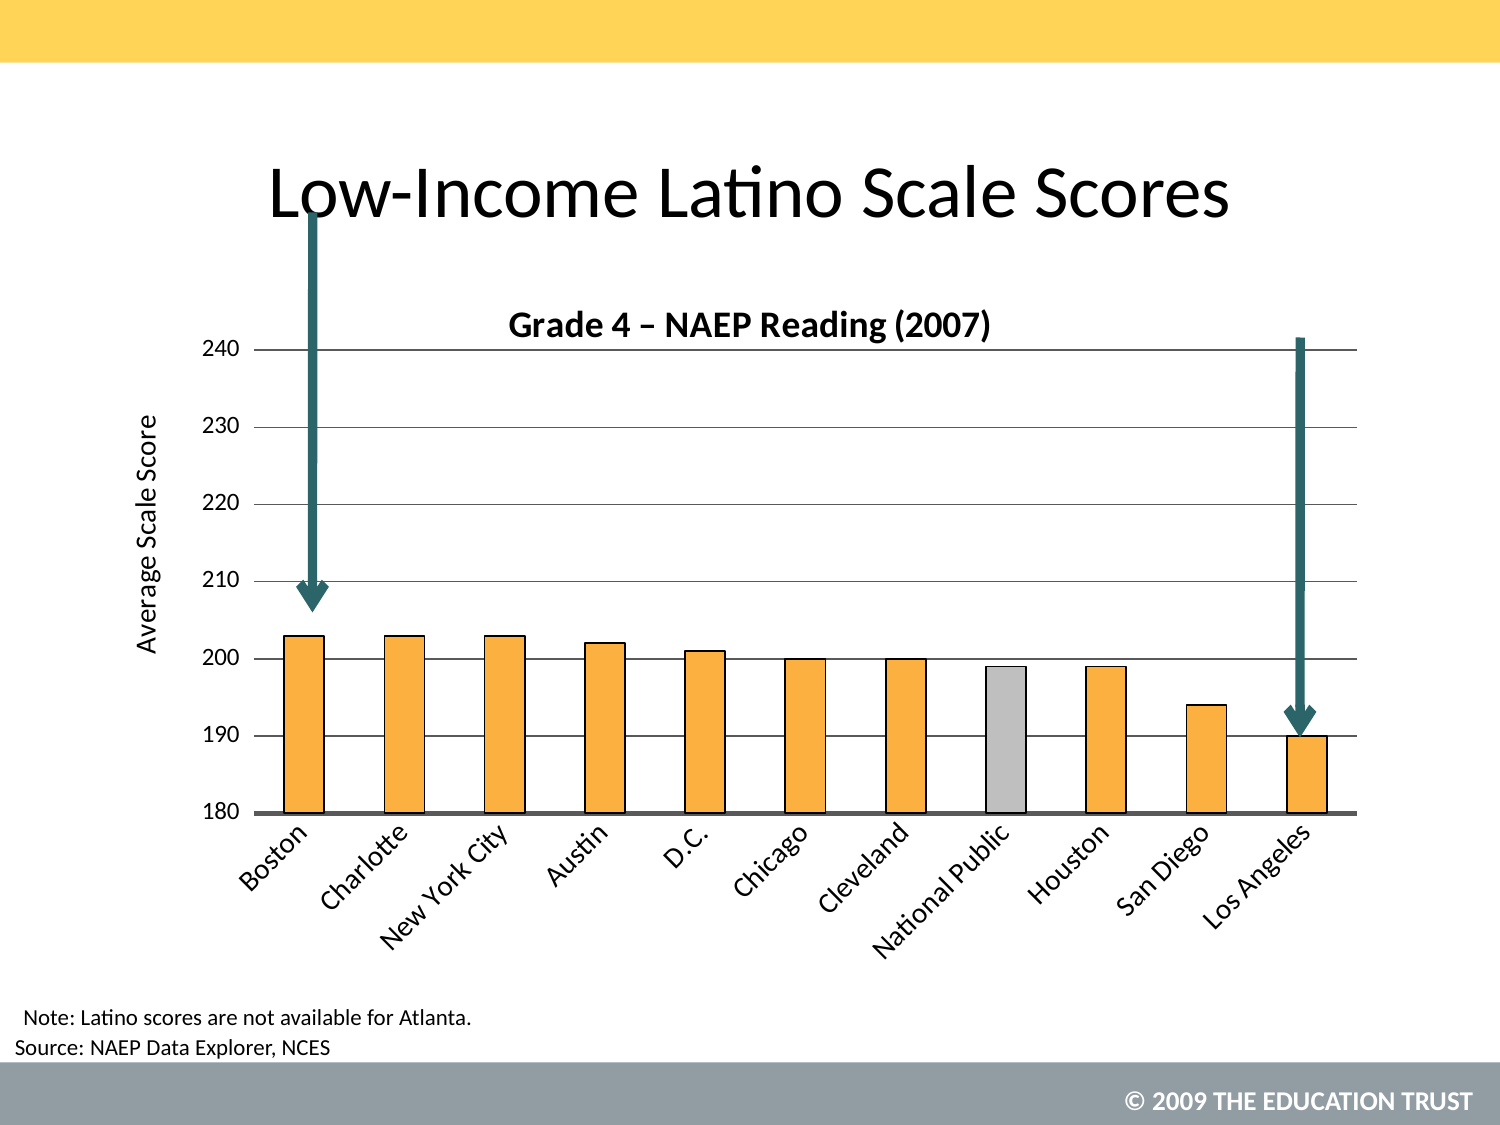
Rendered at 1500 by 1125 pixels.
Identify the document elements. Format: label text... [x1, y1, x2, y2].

list NAEP Data Explorer, NCES [74, 1024, 888, 1063]
title Low-Income Latino Scale Scores [74, 99, 1426, 276]
chart [124, 274, 1376, 1006]
text_box Note: Latino scores are not available for Atlanta. [8, 994, 488, 1037]
